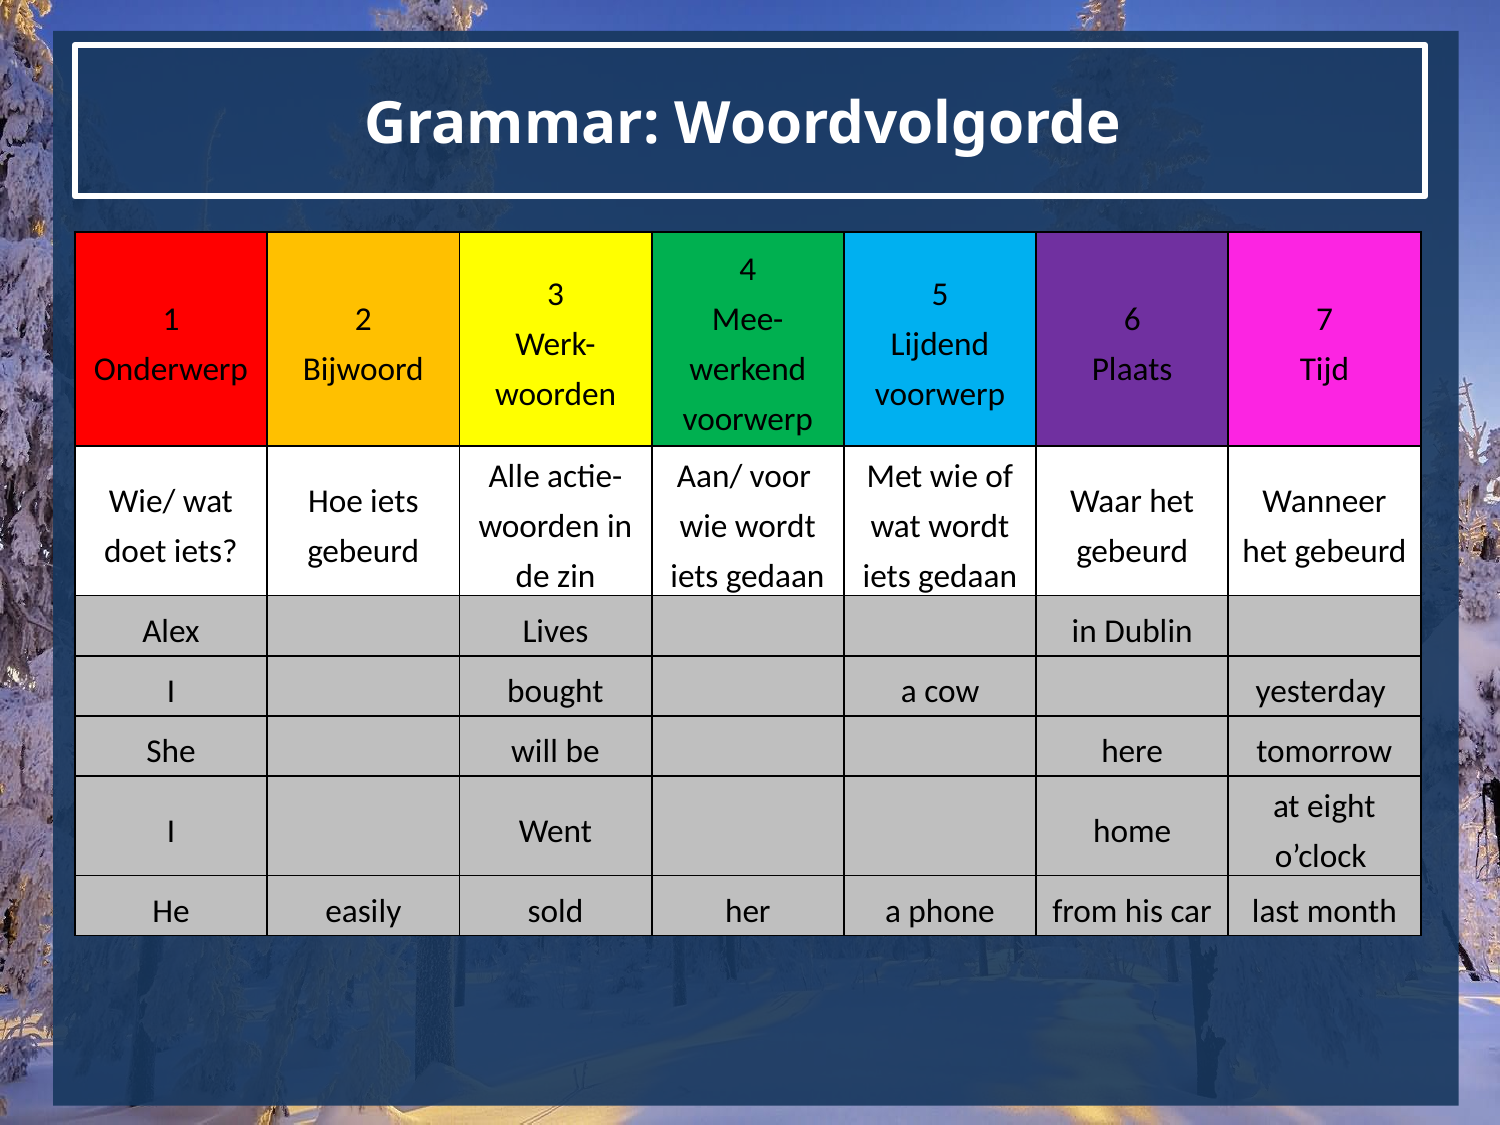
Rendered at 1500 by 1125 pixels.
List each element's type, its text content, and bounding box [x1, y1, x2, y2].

table_cell [1229, 596, 1420, 655]
picture [0, 0, 1500, 1125]
table_cell Wanneer het gebeurd [1229, 447, 1420, 595]
table_cell Alle actie-woorden in de zin [460, 447, 651, 595]
table_cell in Dublin [1037, 596, 1227, 655]
table_cell [653, 596, 843, 655]
table_cell [845, 777, 1035, 875]
table_cell I [76, 657, 266, 715]
table_cell [653, 717, 843, 775]
table_cell her [653, 876, 843, 935]
table_header 3 Werk-woorden [460, 233, 651, 445]
table_cell [845, 596, 1035, 655]
table_cell tomorrow [1229, 717, 1420, 775]
table_cell home [1037, 777, 1227, 875]
table_cell She [76, 717, 266, 775]
table_cell Hoe iets gebeurd [268, 447, 459, 595]
table_cell [268, 777, 459, 875]
table_cell [268, 717, 459, 775]
table_cell [1037, 657, 1227, 715]
table_cell Waar het gebeurd [1037, 447, 1227, 595]
table_cell Met wie of wat wordt iets gedaan [845, 447, 1035, 595]
table_cell [653, 777, 843, 875]
table_cell a cow [845, 657, 1035, 715]
table_cell He [76, 876, 266, 935]
table_cell a phone [845, 876, 1035, 935]
table_header 2 Bijwoord [268, 233, 459, 445]
table_cell will be [460, 717, 651, 775]
title Grammar: Woordvolgorde [72, 42, 1428, 199]
table_cell last month [1229, 876, 1420, 935]
list [70, 231, 1421, 1071]
table_header 5 Lijdend voorwerp [845, 233, 1035, 445]
table_cell Lives [460, 596, 651, 655]
table_cell [268, 657, 459, 715]
table_cell here [1037, 717, 1227, 775]
table_cell Alex [76, 596, 266, 655]
table_header 7 Tijd [1229, 233, 1420, 445]
table_cell sold [460, 876, 651, 935]
table_cell from his car [1037, 876, 1227, 935]
table_cell at eight o’clock [1229, 777, 1420, 875]
table_cell [268, 596, 459, 655]
table_header 1 Onderwerp [76, 233, 266, 445]
table_cell Aan/ voor wie wordt iets gedaan [653, 447, 843, 595]
table_header 6 Plaats [1037, 233, 1227, 445]
table_cell easily [268, 876, 459, 935]
table_cell yesterday [1229, 657, 1420, 715]
table_cell [845, 717, 1035, 775]
table_cell I [76, 777, 266, 875]
table_cell [653, 657, 843, 715]
table_cell Went [460, 777, 651, 875]
table_cell bought [460, 657, 651, 715]
table_cell Wie/ wat doet iets? [76, 447, 266, 595]
table_header 4 Mee-werkend voorwerp [653, 233, 843, 445]
